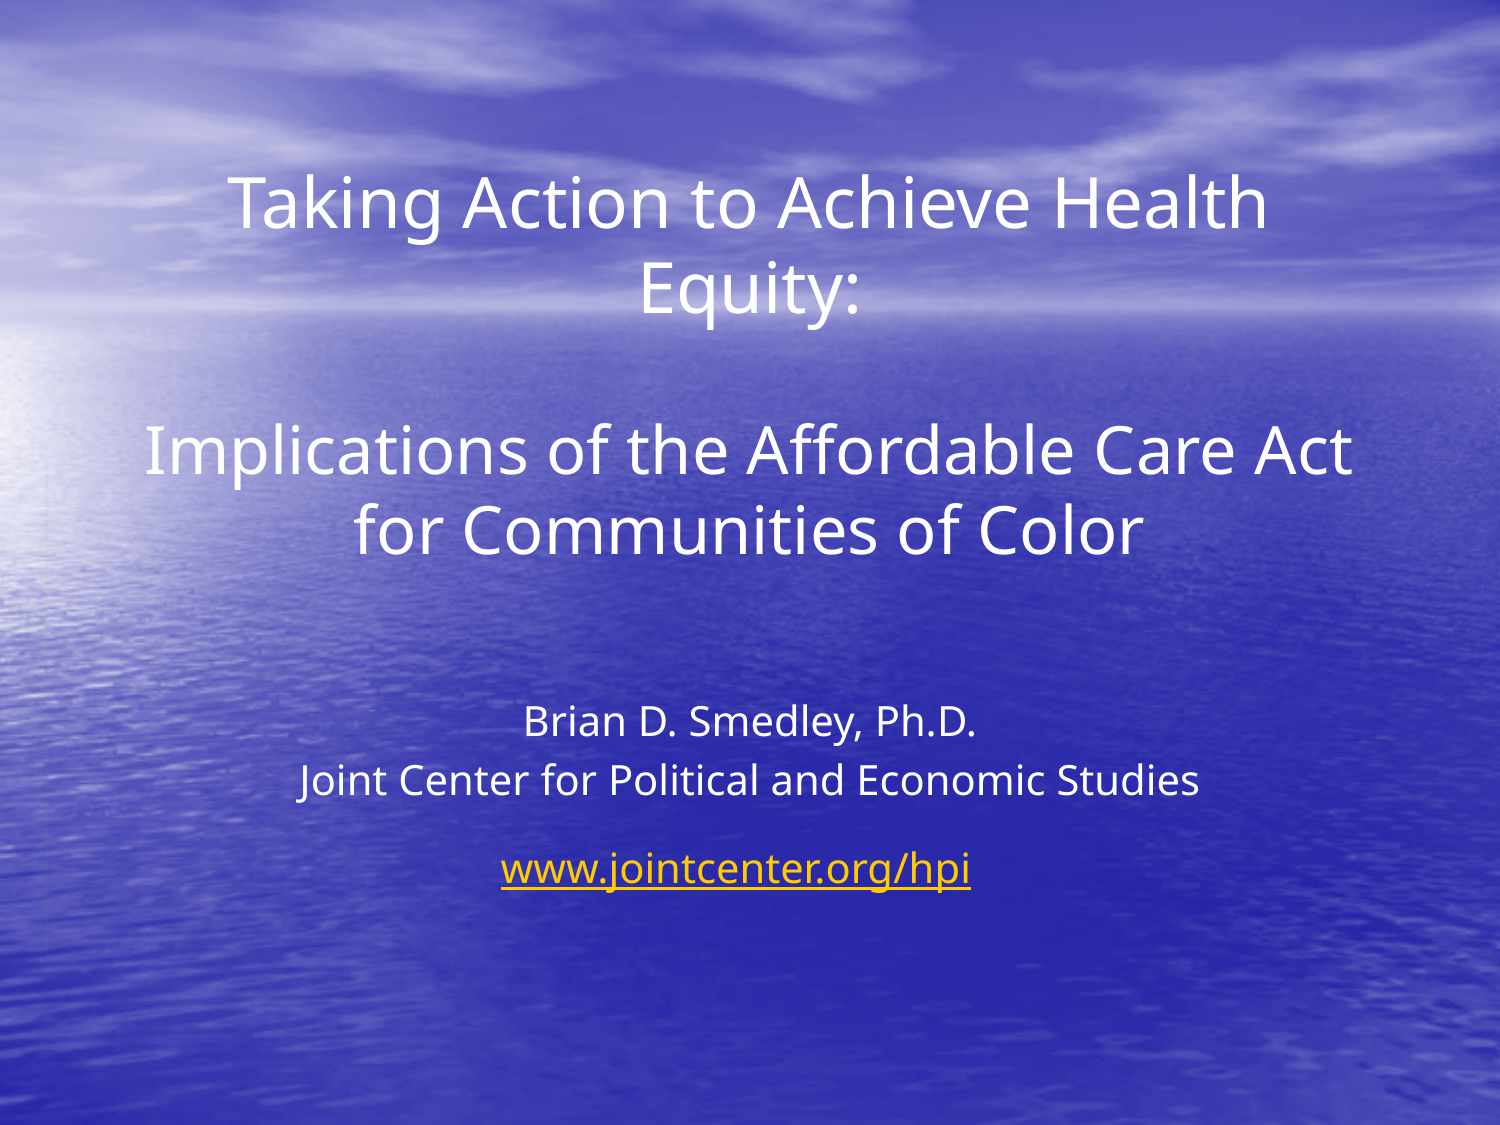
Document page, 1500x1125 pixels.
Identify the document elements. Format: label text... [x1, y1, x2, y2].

title Taking Action to Achieve Health Equity: Implications of the Affordable Care Act for Communities of Color [112, 327, 1388, 626]
subtitle Brian D. Smedley, Ph.D. Joint Center for Political and Economic Studies www.jointcenter.org/hpi [224, 687, 1276, 951]
